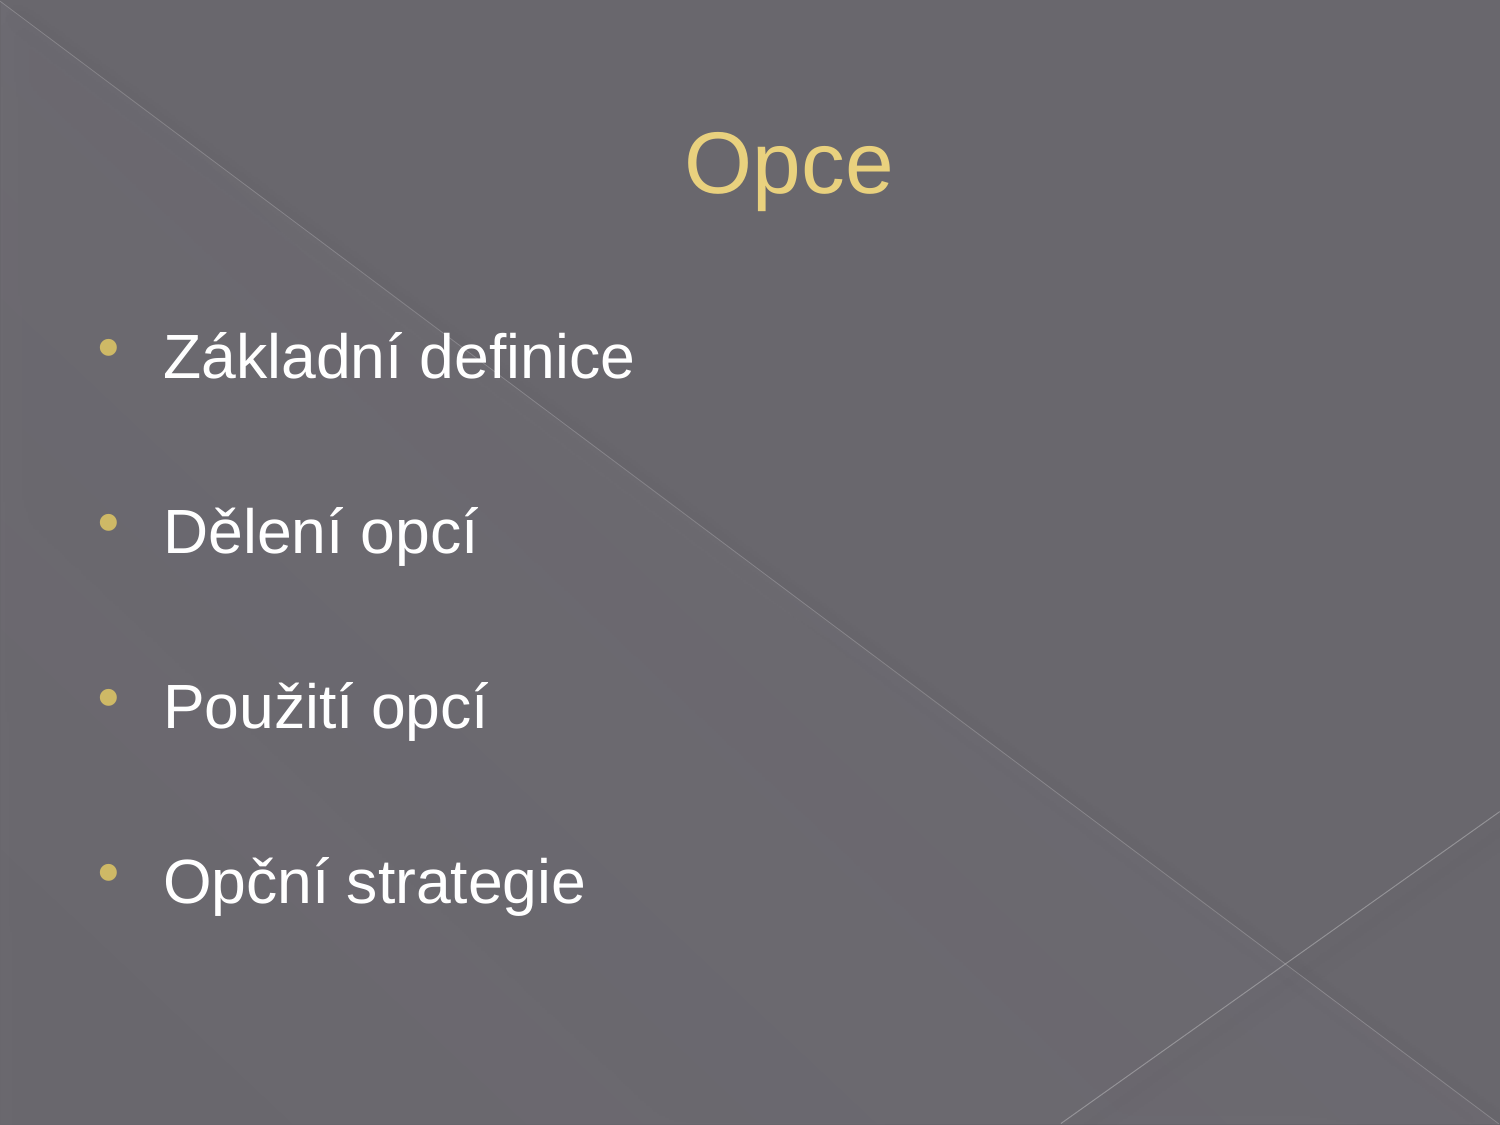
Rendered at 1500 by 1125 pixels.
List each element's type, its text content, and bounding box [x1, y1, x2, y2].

list Základní definice Dělení opcí Použití opcí Opční strategie [75, 308, 1425, 1059]
title Opce [75, 43, 1425, 274]
